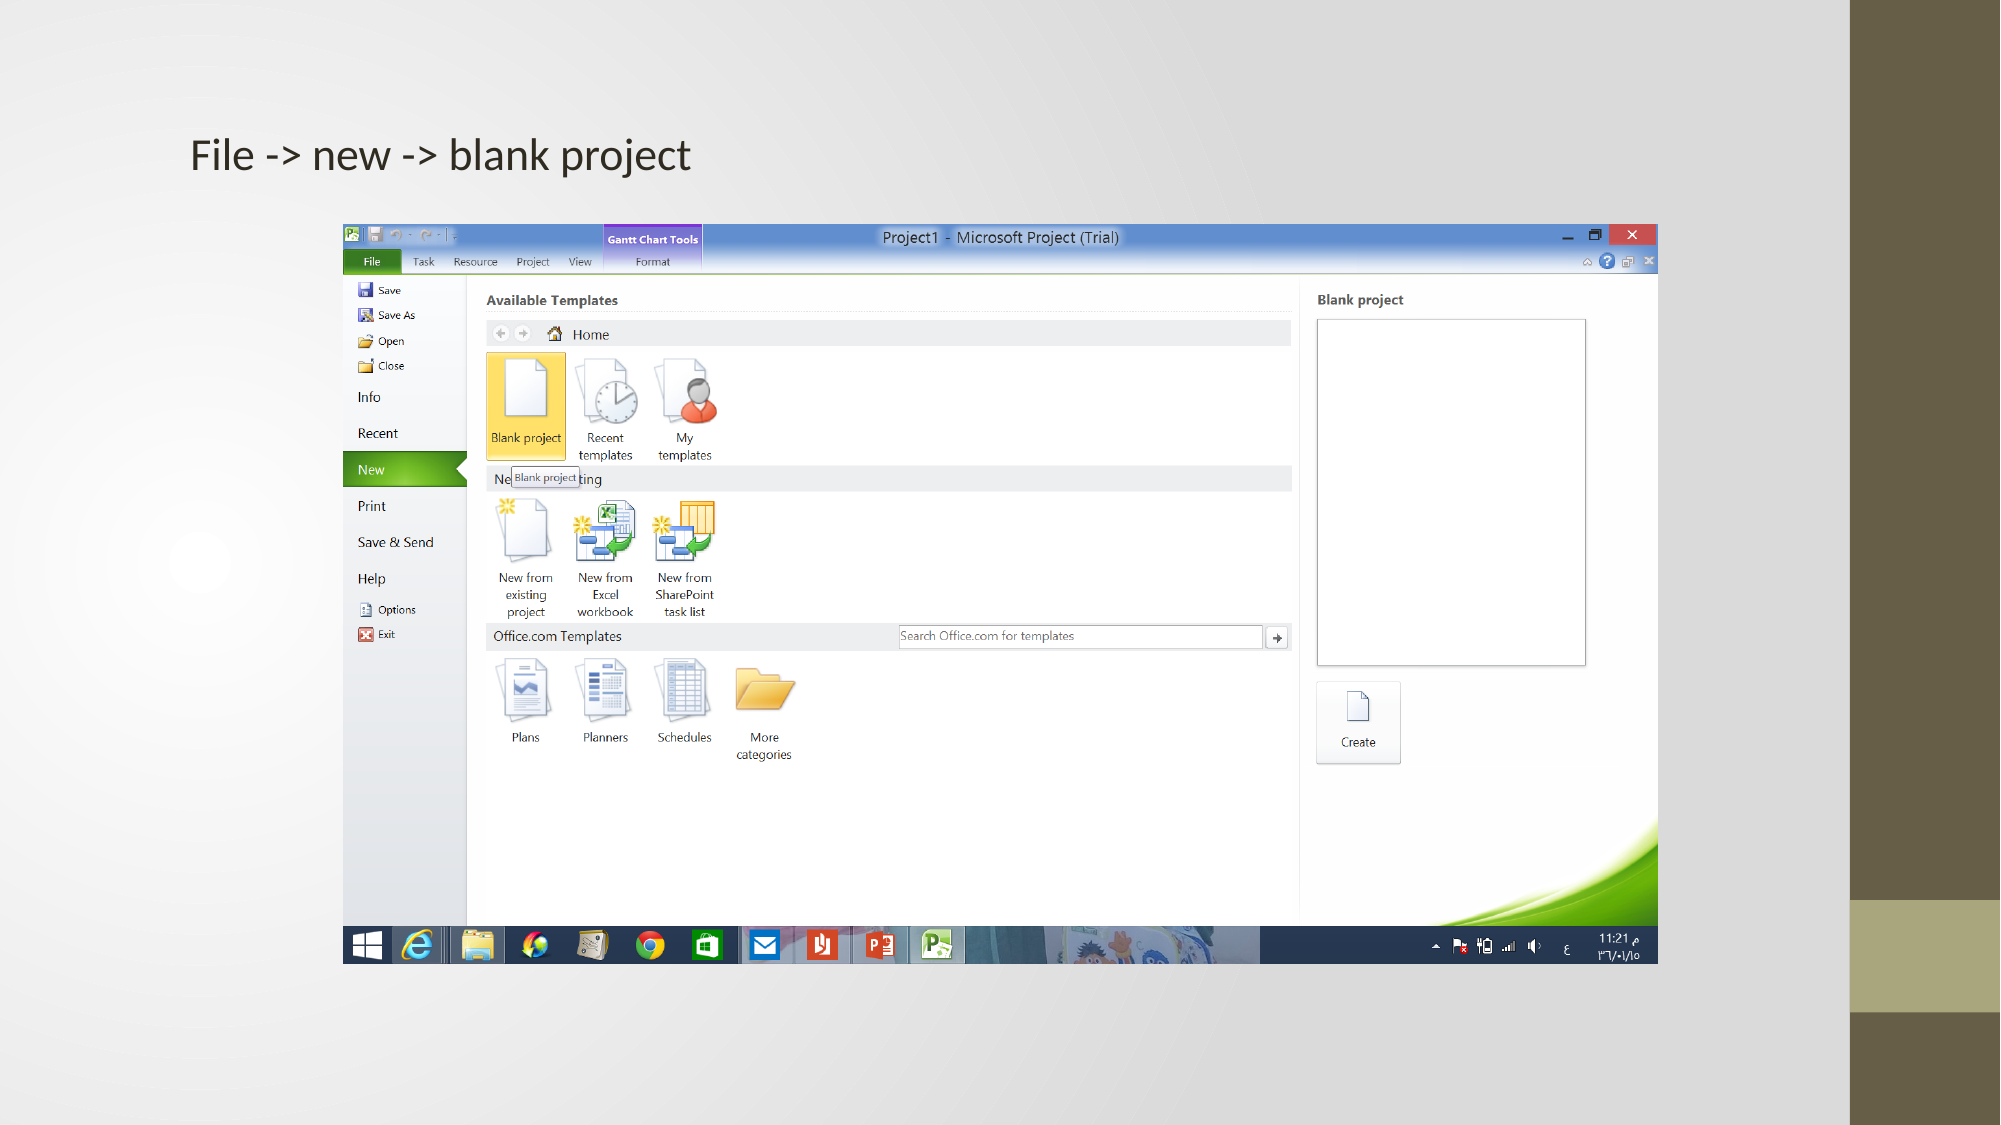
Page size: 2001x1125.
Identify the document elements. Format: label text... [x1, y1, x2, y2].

picture [343, 224, 1658, 965]
list File -> new -> blank project [175, 116, 1826, 1013]
